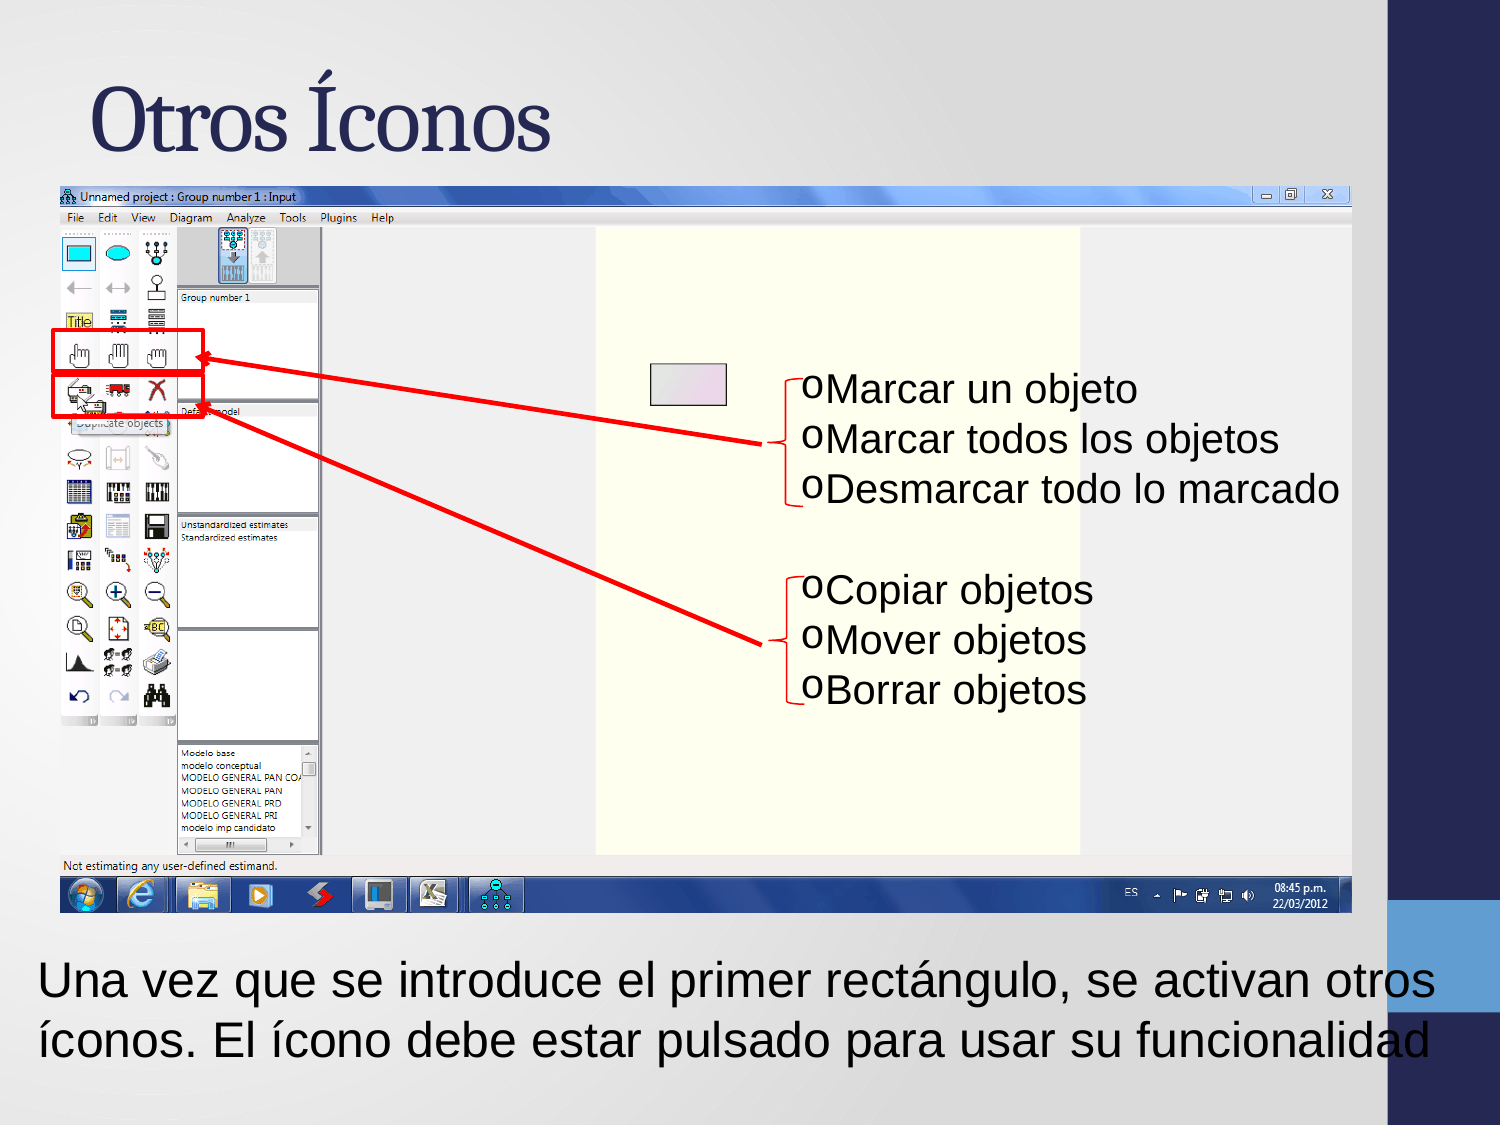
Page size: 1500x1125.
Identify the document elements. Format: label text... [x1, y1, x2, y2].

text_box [194, 354, 1389, 724]
text_box [51, 328, 57, 374]
title Otros Íconos [75, 19, 1425, 207]
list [60, 186, 1352, 913]
text_box Una vez que se introduce el primer rectángulo, se activan otros íconos. El ícono debe estar pulsado para usar su funcionalidad [22, 940, 1471, 1076]
text_box [51, 374, 57, 419]
